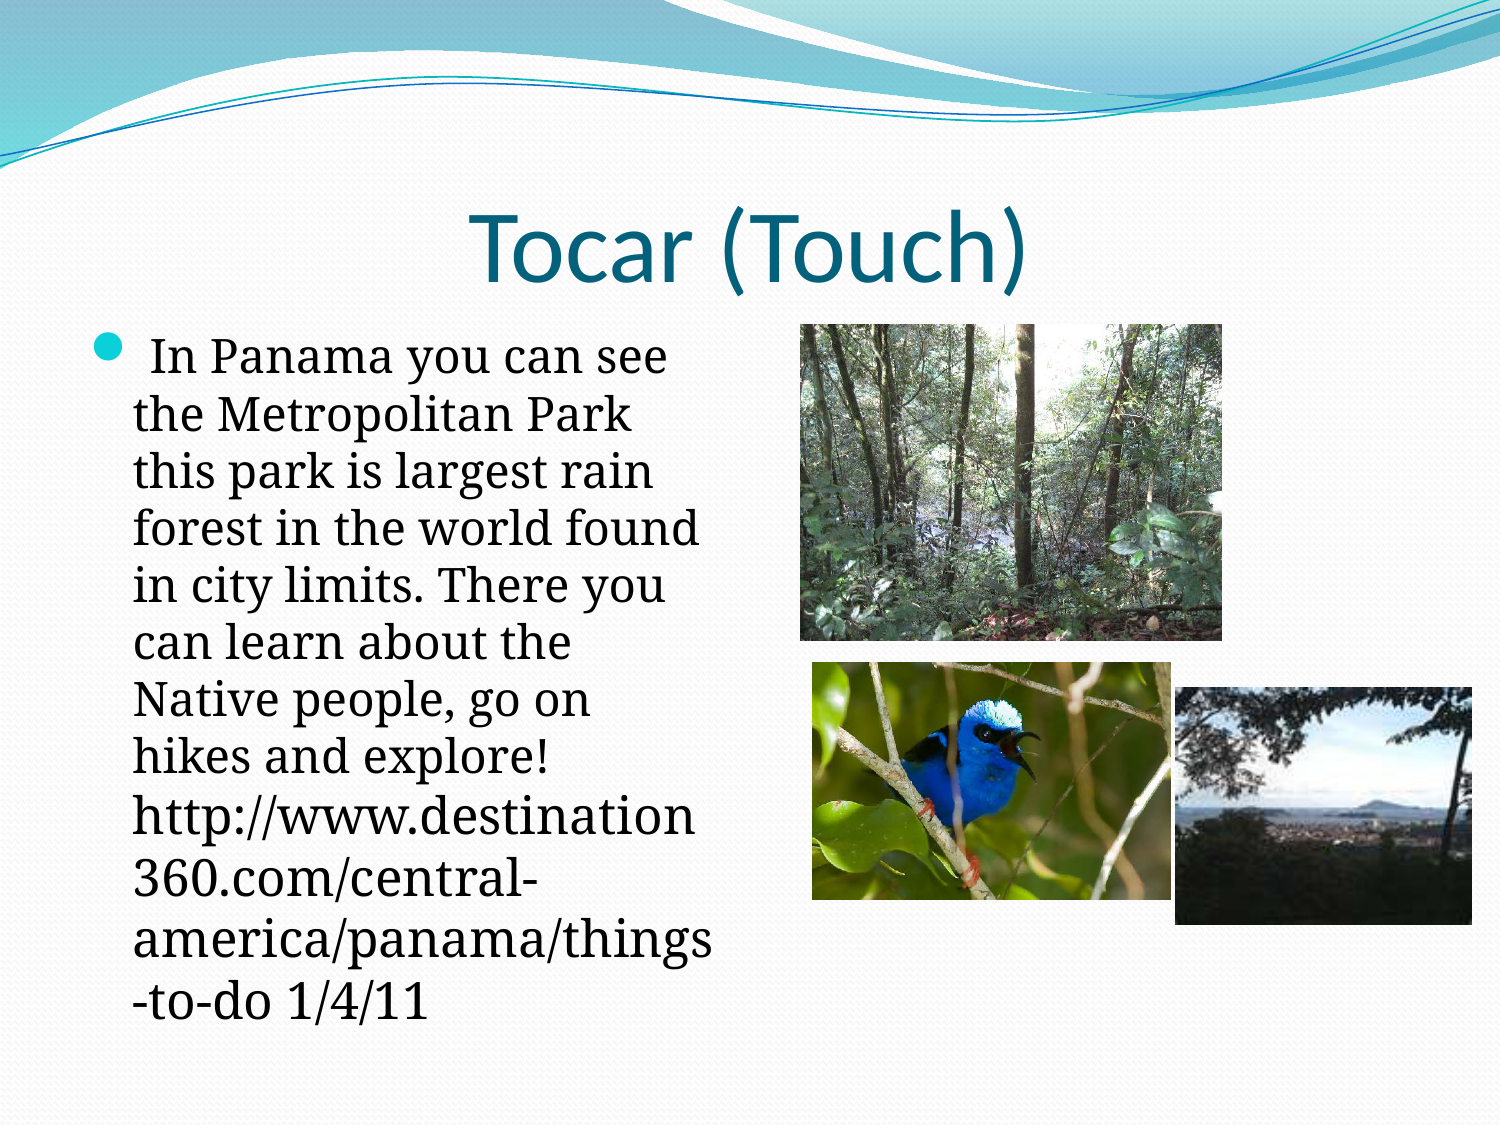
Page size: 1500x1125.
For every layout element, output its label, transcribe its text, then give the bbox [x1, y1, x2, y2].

picture [1174, 687, 1473, 926]
title Tocar (Touch) [75, 115, 1425, 303]
list In Panama you can see the Metropolitan Park this park is largest rain forest in the world found in city limits. There you can learn about the Native people, go on hikes and explore! http://www.destination360.com/central-america/panama/things-to-do 1/4/11 [75, 314, 738, 1043]
picture [799, 324, 1223, 642]
picture [812, 662, 1171, 901]
